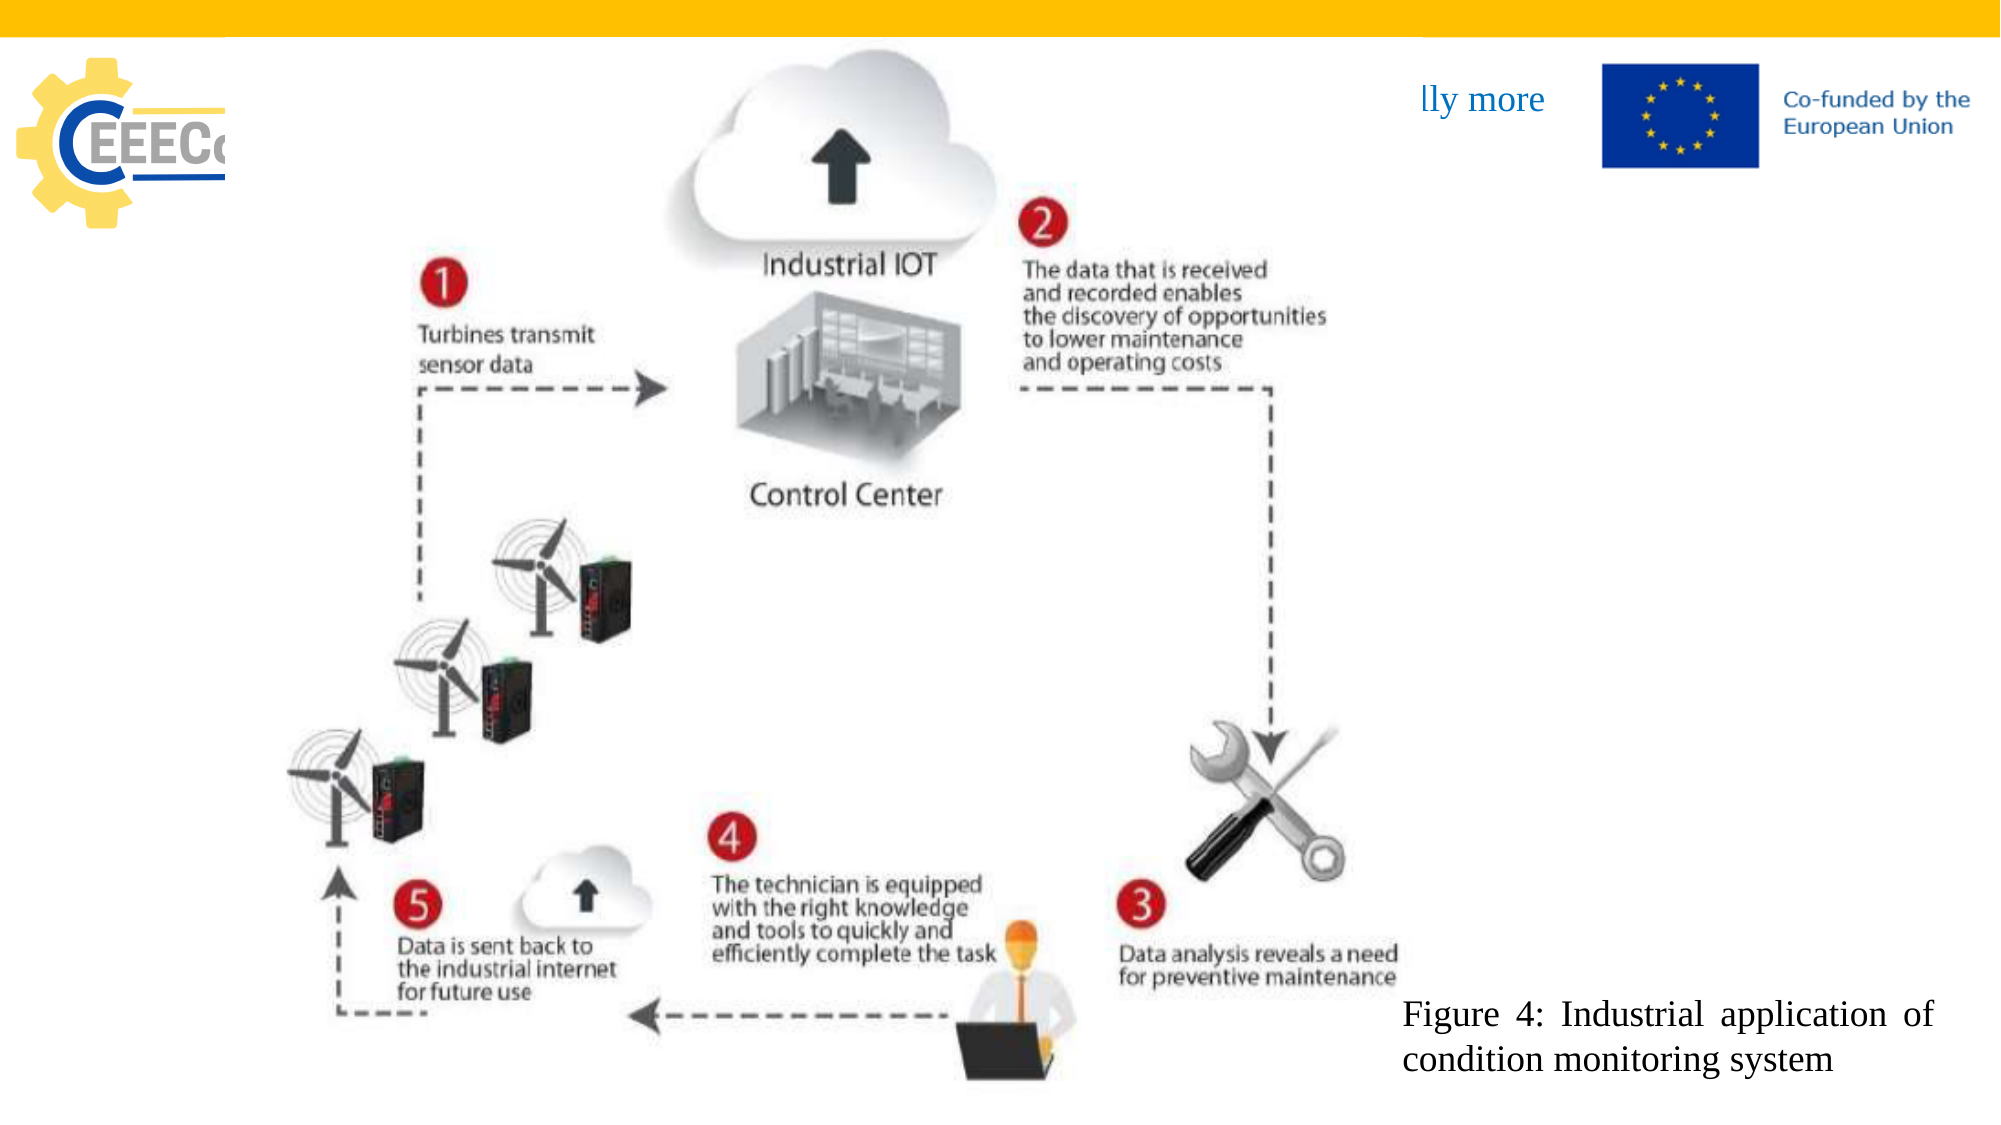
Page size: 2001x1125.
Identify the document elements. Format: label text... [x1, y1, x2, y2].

title Develop the practice of thinking positively because our minds are typically more predisposed to thinking negatively. [1423, 37, 1565, 201]
text_box Figure 4: Industrial application of condition monitoring system [1426, 981, 1950, 1087]
picture [11, 37, 1423, 1125]
picture [1595, 46, 2000, 181]
